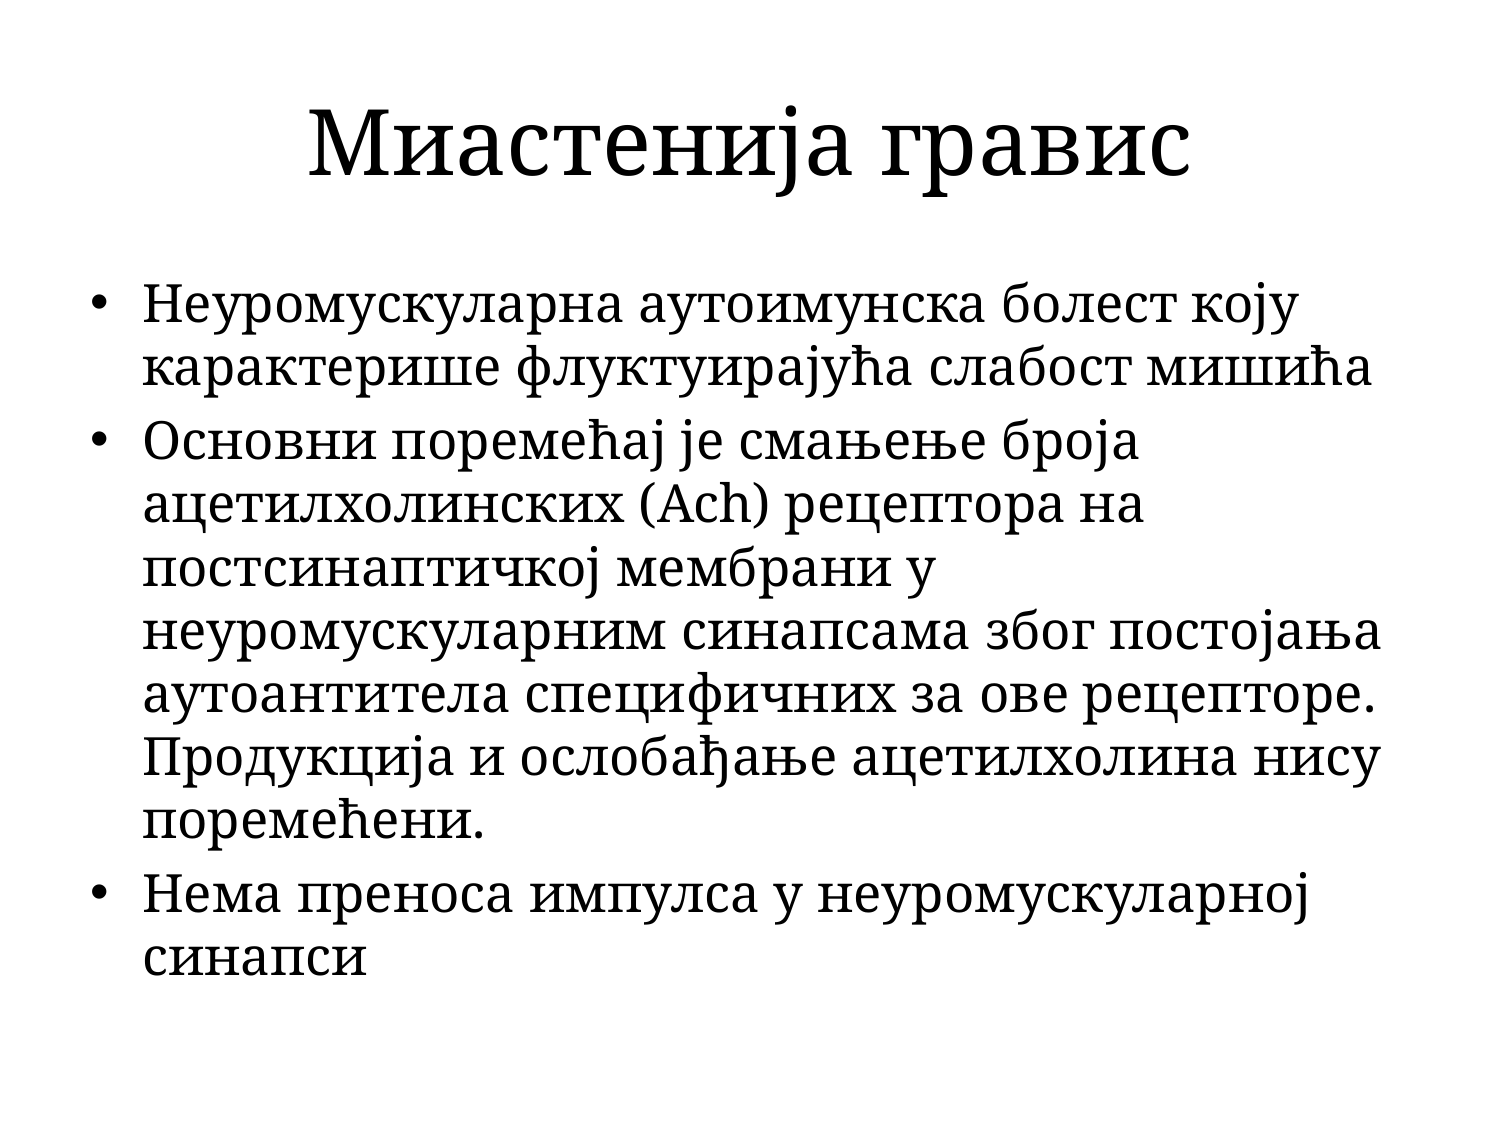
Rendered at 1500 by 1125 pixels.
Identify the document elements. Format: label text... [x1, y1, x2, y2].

title Миастенија гравис [75, 45, 1425, 233]
list Неуромускуларна аутоимунска болест коју карактерише флуктуирајућа слабост мишића Основни поремећај је смањење броја ацетилхолинских (Ach) рецептора на постсинаптичкој мембрани у неуромускуларним синапсама због постојања аутоантитела специфичних за ове рецепторе. Продукција и ослобађање ацетилхолина нису поремећени. Нема преноса импулса у неуромускуларној синапси [75, 262, 1425, 1005]
